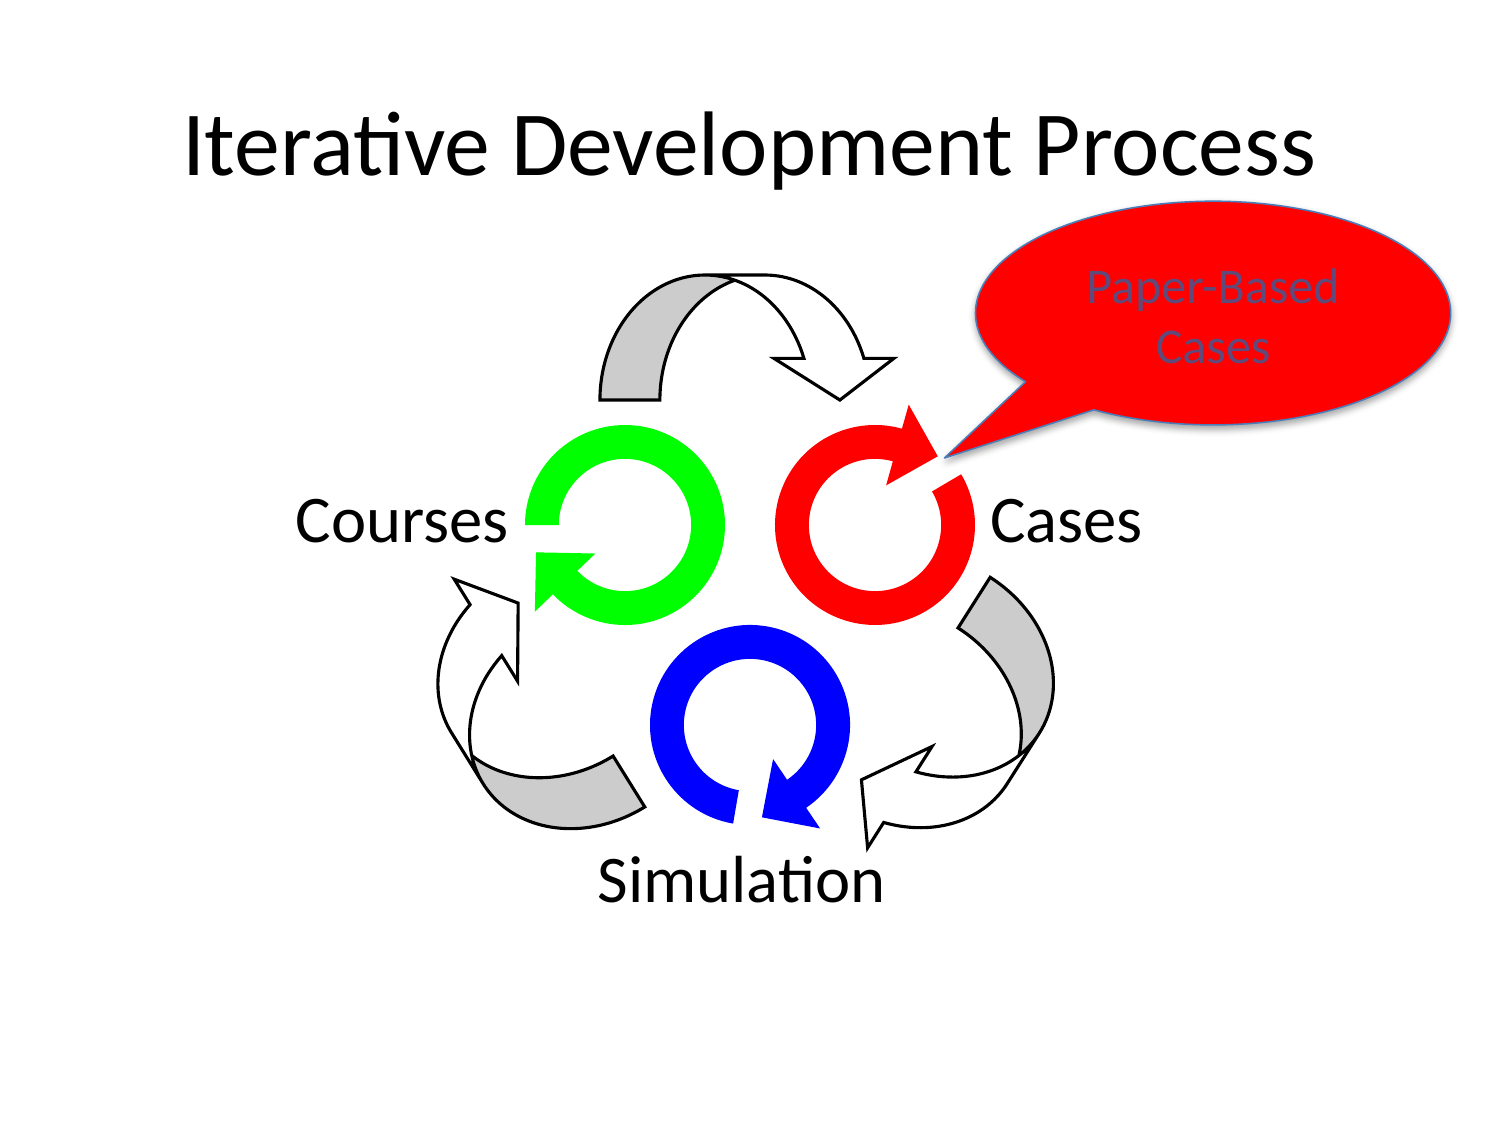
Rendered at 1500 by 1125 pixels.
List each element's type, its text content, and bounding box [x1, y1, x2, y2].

text_box [649, 624, 851, 828]
text_box [599, 275, 894, 401]
text_box Cases [975, 468, 1393, 564]
text_box [437, 579, 645, 829]
text_box [861, 577, 1054, 828]
title Iterative Development Process [75, 45, 1425, 233]
text_box Courses [280, 468, 525, 564]
text_box Paper-Based Cases [943, 200, 1452, 459]
text_box Simulation [582, 828, 921, 923]
text_box [774, 404, 975, 625]
text_box [525, 425, 726, 626]
